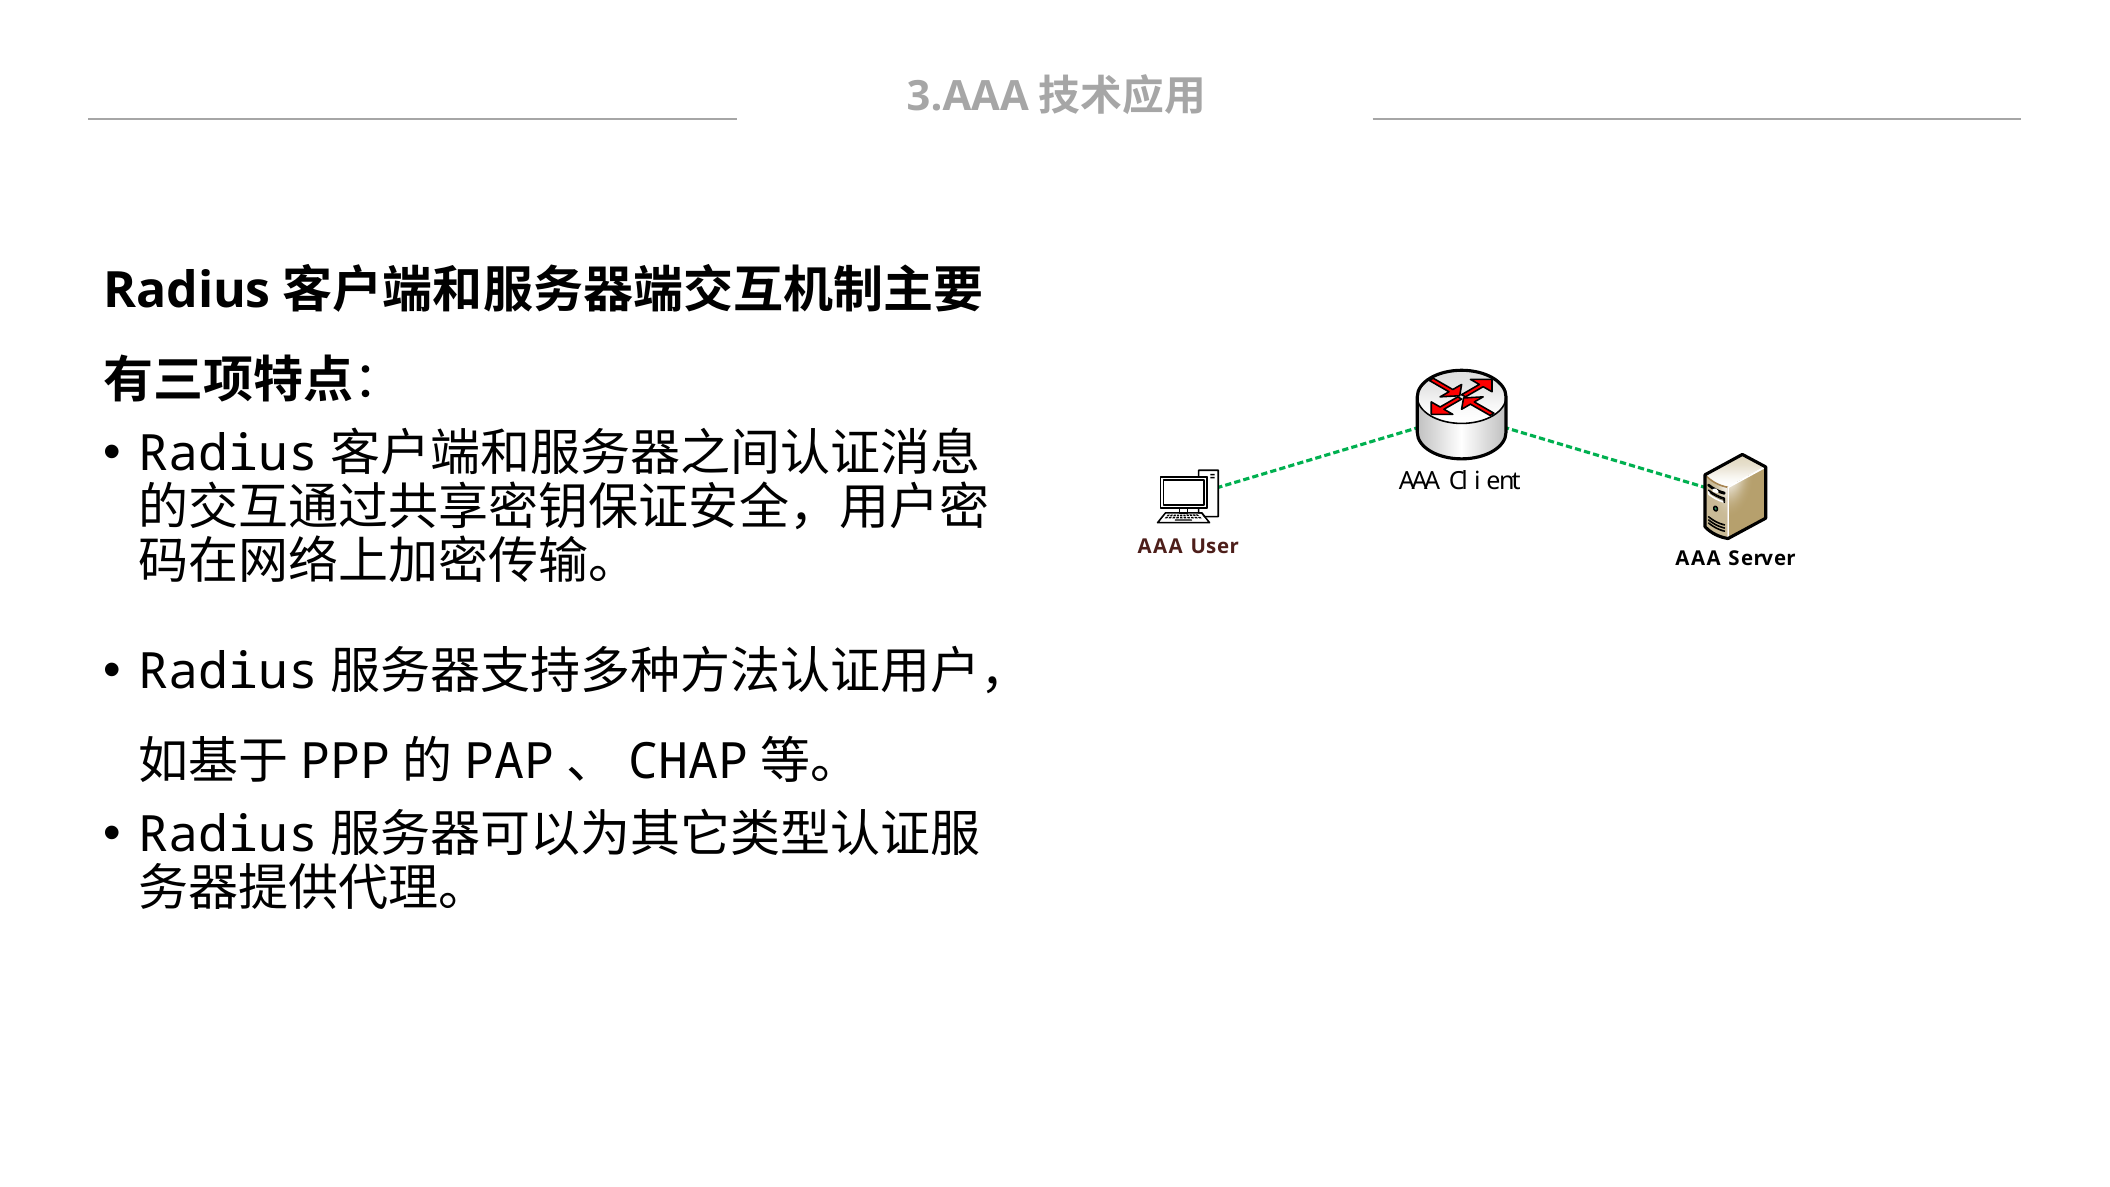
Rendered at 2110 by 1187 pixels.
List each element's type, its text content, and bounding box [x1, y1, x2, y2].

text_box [1123, 366, 1807, 581]
text_box 3.AAA技术应用 [732, 68, 1381, 119]
text_box Radius客户端和服务器端交互机制主要有三项特点： Radius客户端和服务器之间认证消息的交互通过共享密钥保证安全，用户密码在网络上加密传输。 Radius服务器支持多种方法认证用户，如基于PPP的PAP、CHAP等。 Radius服务器可以为其它类型认证服务器提供代理。 [88, 220, 1006, 1057]
